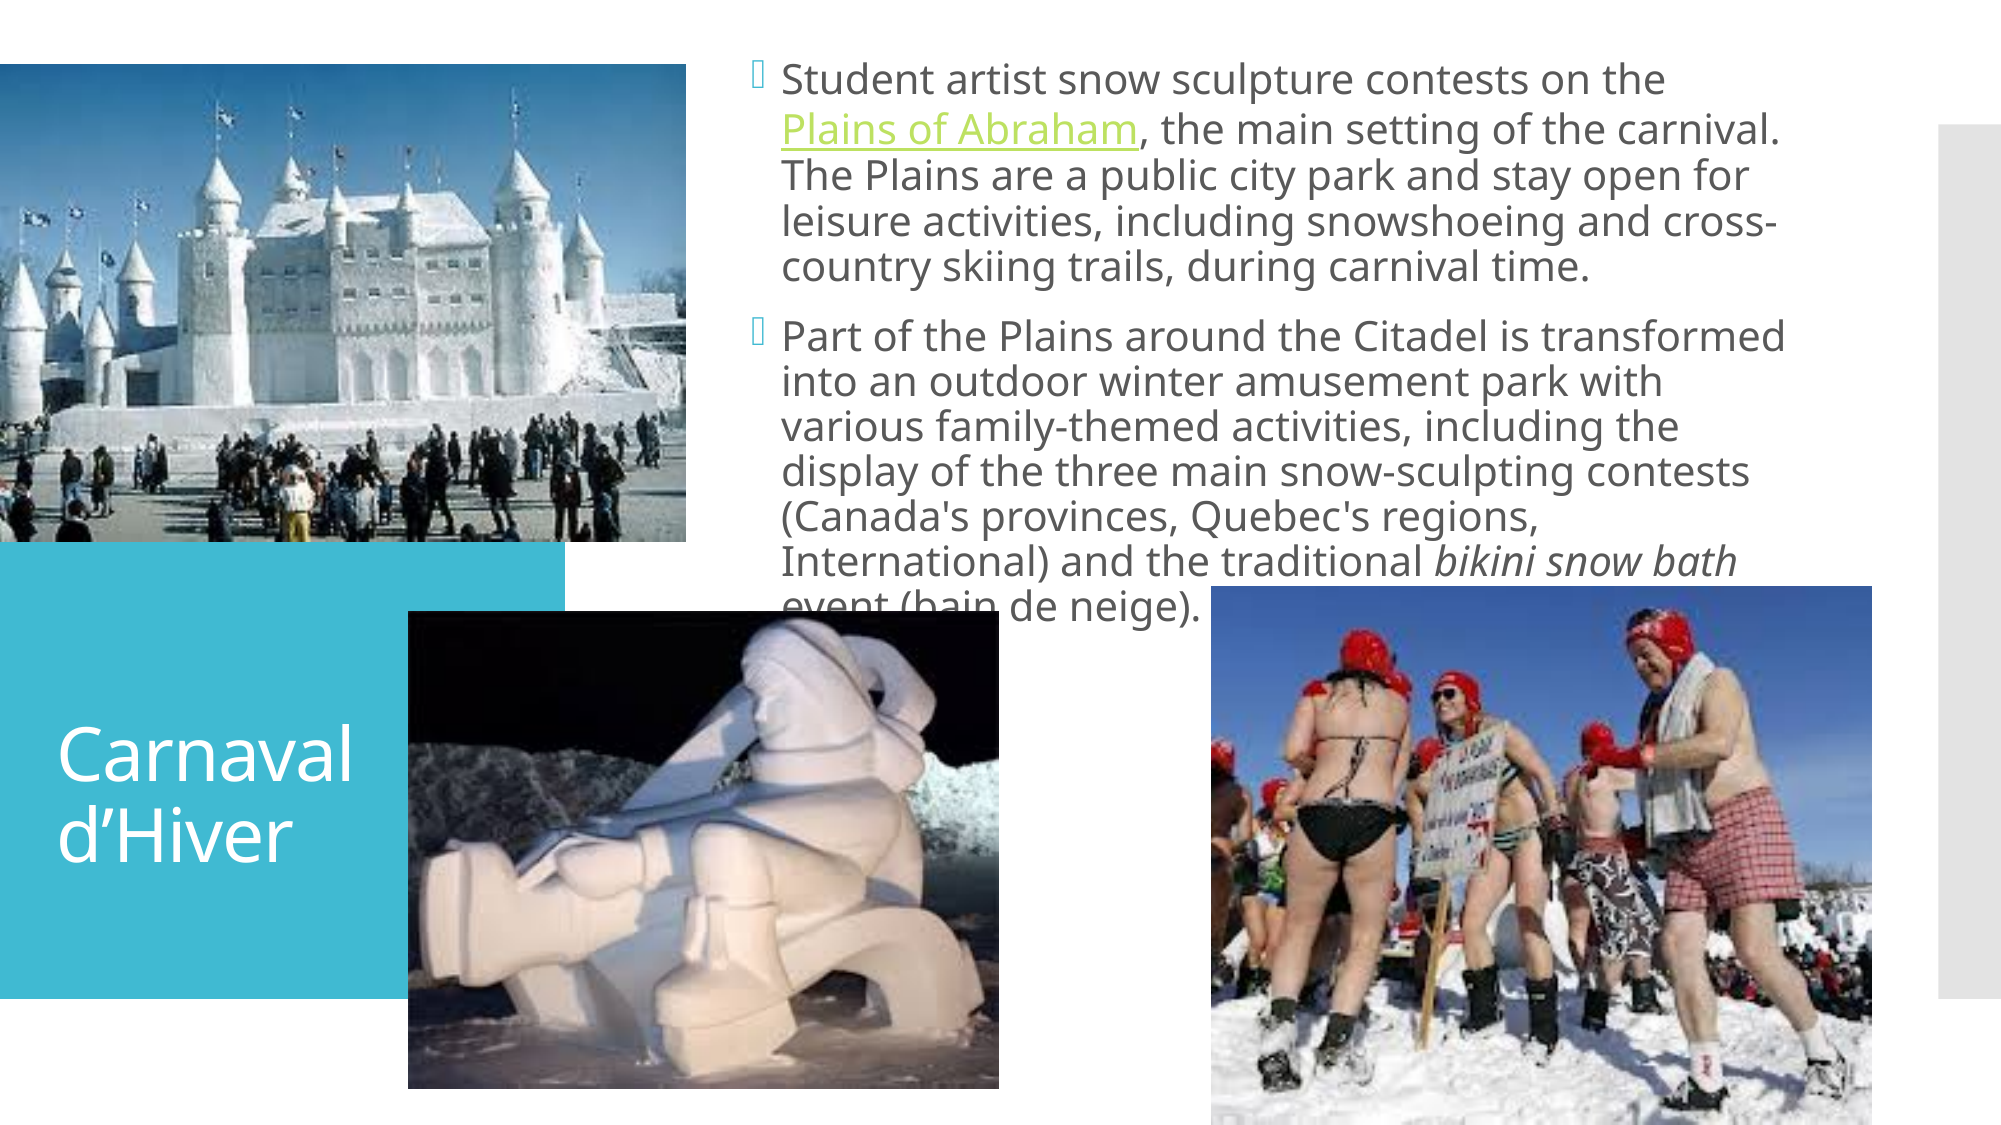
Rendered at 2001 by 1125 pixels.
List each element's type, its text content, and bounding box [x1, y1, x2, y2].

picture [408, 611, 999, 1089]
title Carnaval d’Hiver [41, 656, 408, 940]
list Student artist snow sculpture contests on the Plains of Abraham, the main setting of the carnival. The Plains are a public city park and stay open for leisure activities, including snowshoeing and cross-country skiing trails, during carnival time. Part of the Plains around the Citadel is transformed into an outdoor winter amusement park with various family-themed activities, including the display of the three main snow-sculpting contests (Canada's provinces, Quebec's regions, International) and the traditional bikini snow bath event (bain de neige). [735, 0, 1831, 689]
picture [0, 64, 686, 542]
picture [1211, 586, 1873, 1125]
